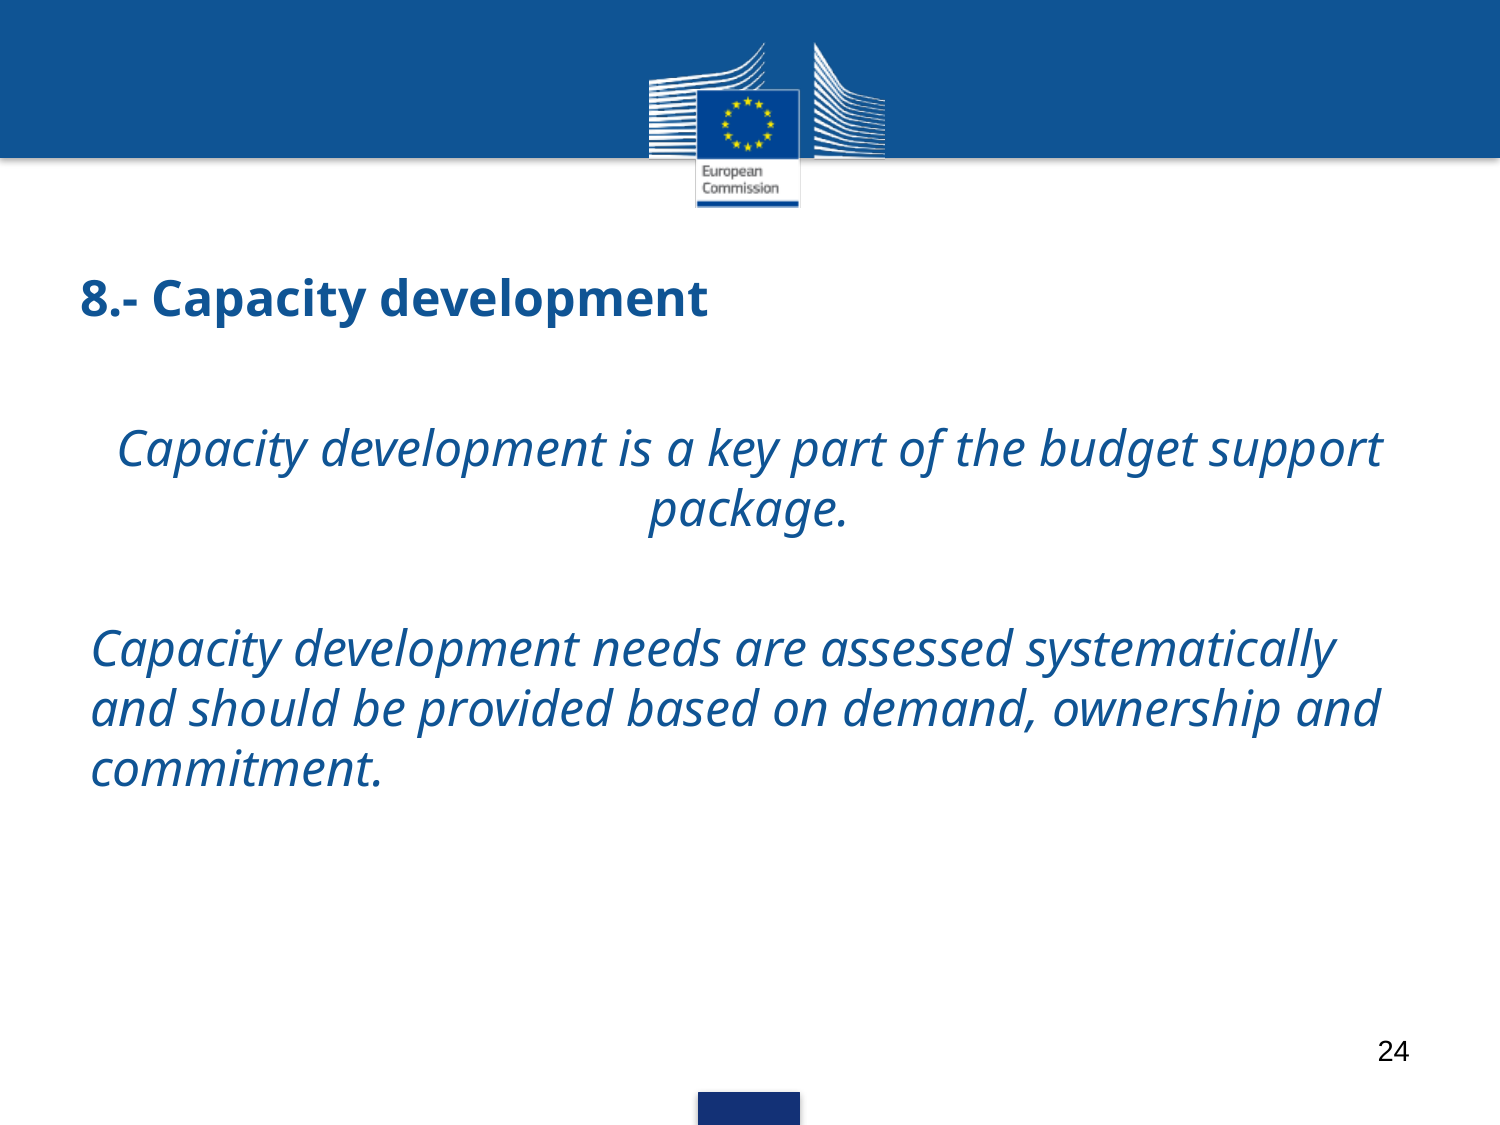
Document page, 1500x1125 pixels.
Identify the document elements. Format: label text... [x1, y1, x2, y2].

picture [649, 42, 885, 208]
title 8.- Capacity development [64, 219, 1415, 374]
list Capacity development is a key part of the budget support package. Capacity development needs are assessed systematically and should be provided based on demand, ownership and commitment. [75, 408, 1425, 988]
slide_number 24 [1074, 1024, 1426, 1103]
